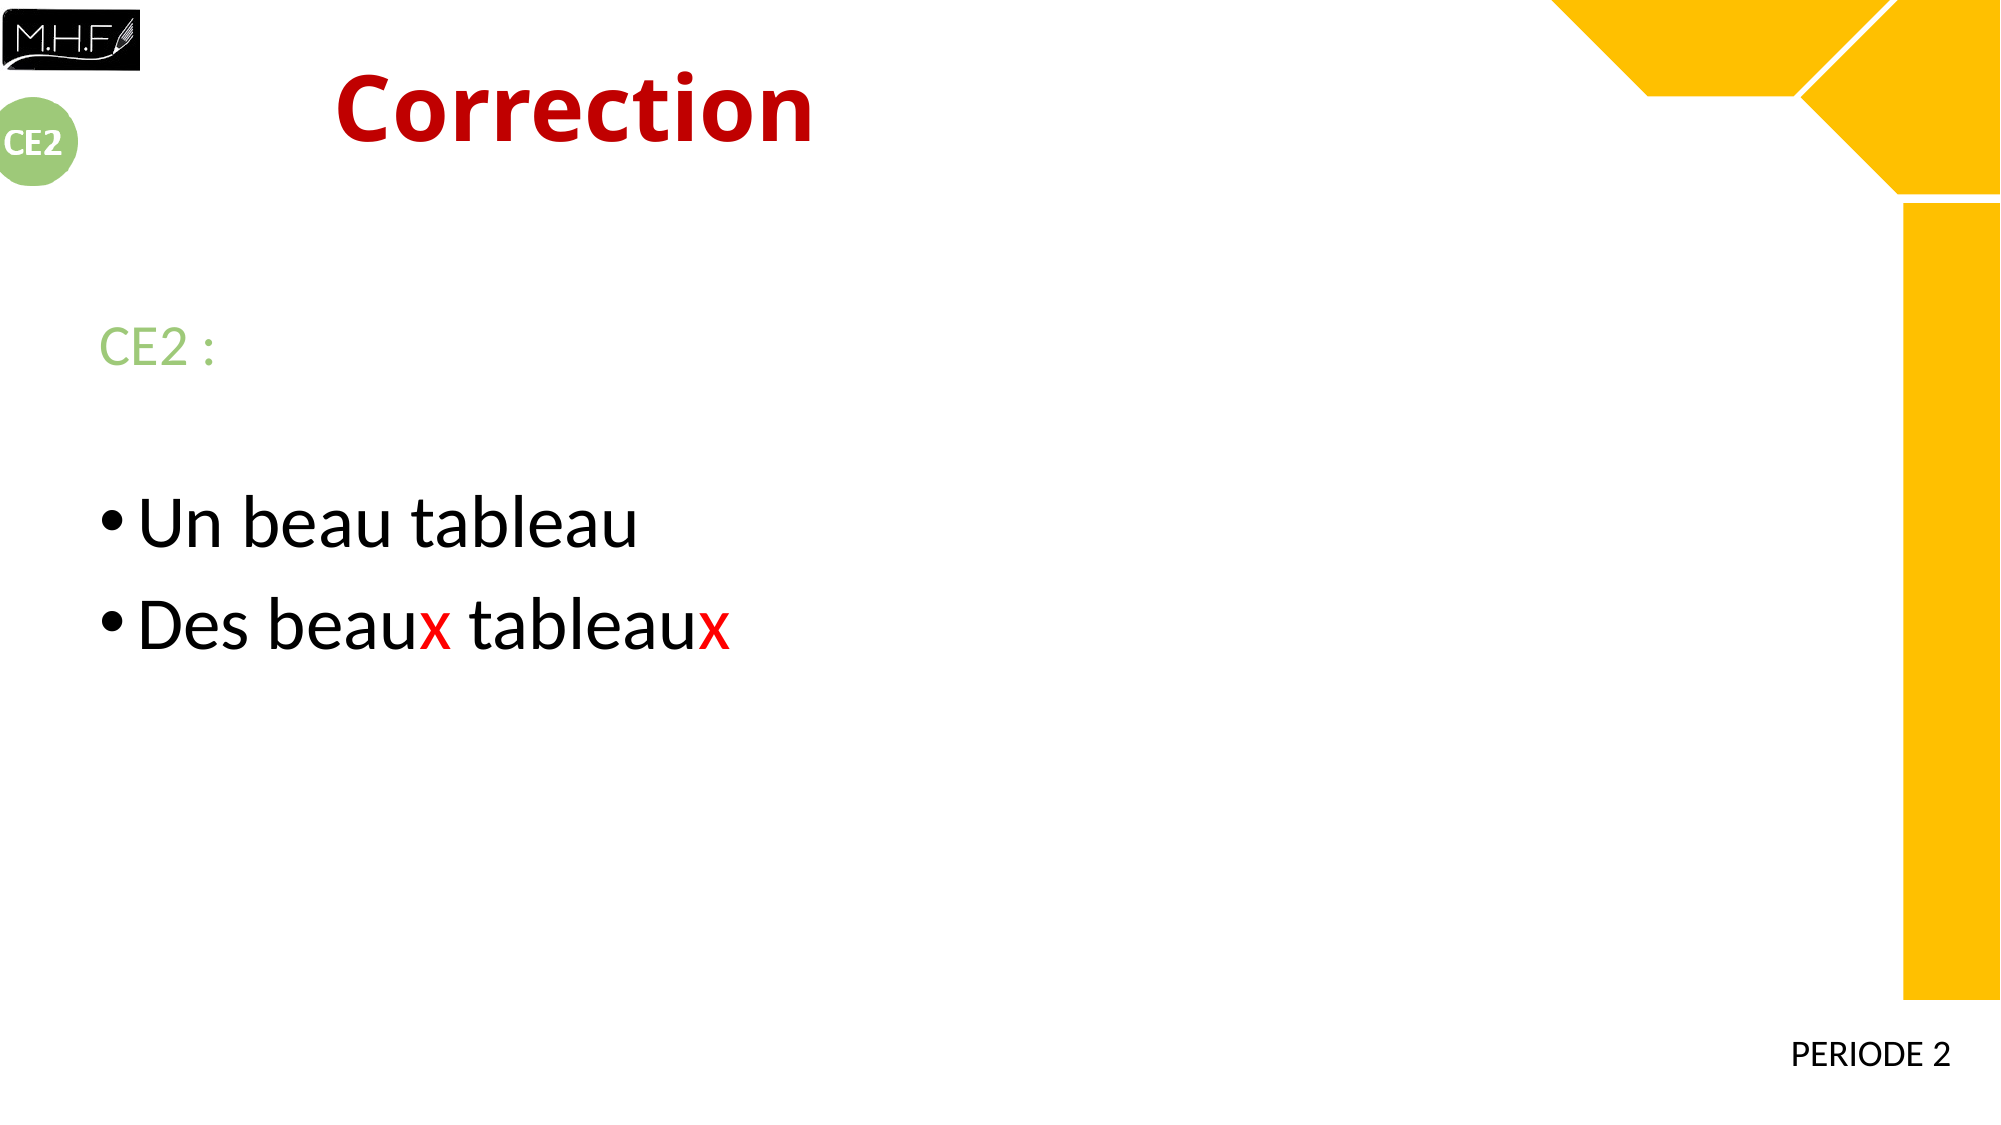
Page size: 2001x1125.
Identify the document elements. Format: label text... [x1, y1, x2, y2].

title Correction [318, 3, 1865, 221]
text_box [1902, 202, 2000, 1001]
text_box [1799, 0, 2000, 196]
picture [0, 90, 84, 193]
text_box CE2 : Un beau tableau Des beaux tableaux [84, 308, 907, 1022]
text_box PERIODE 2 [1362, 1021, 1967, 1125]
picture [0, 7, 140, 74]
text_box [1549, 0, 1892, 98]
